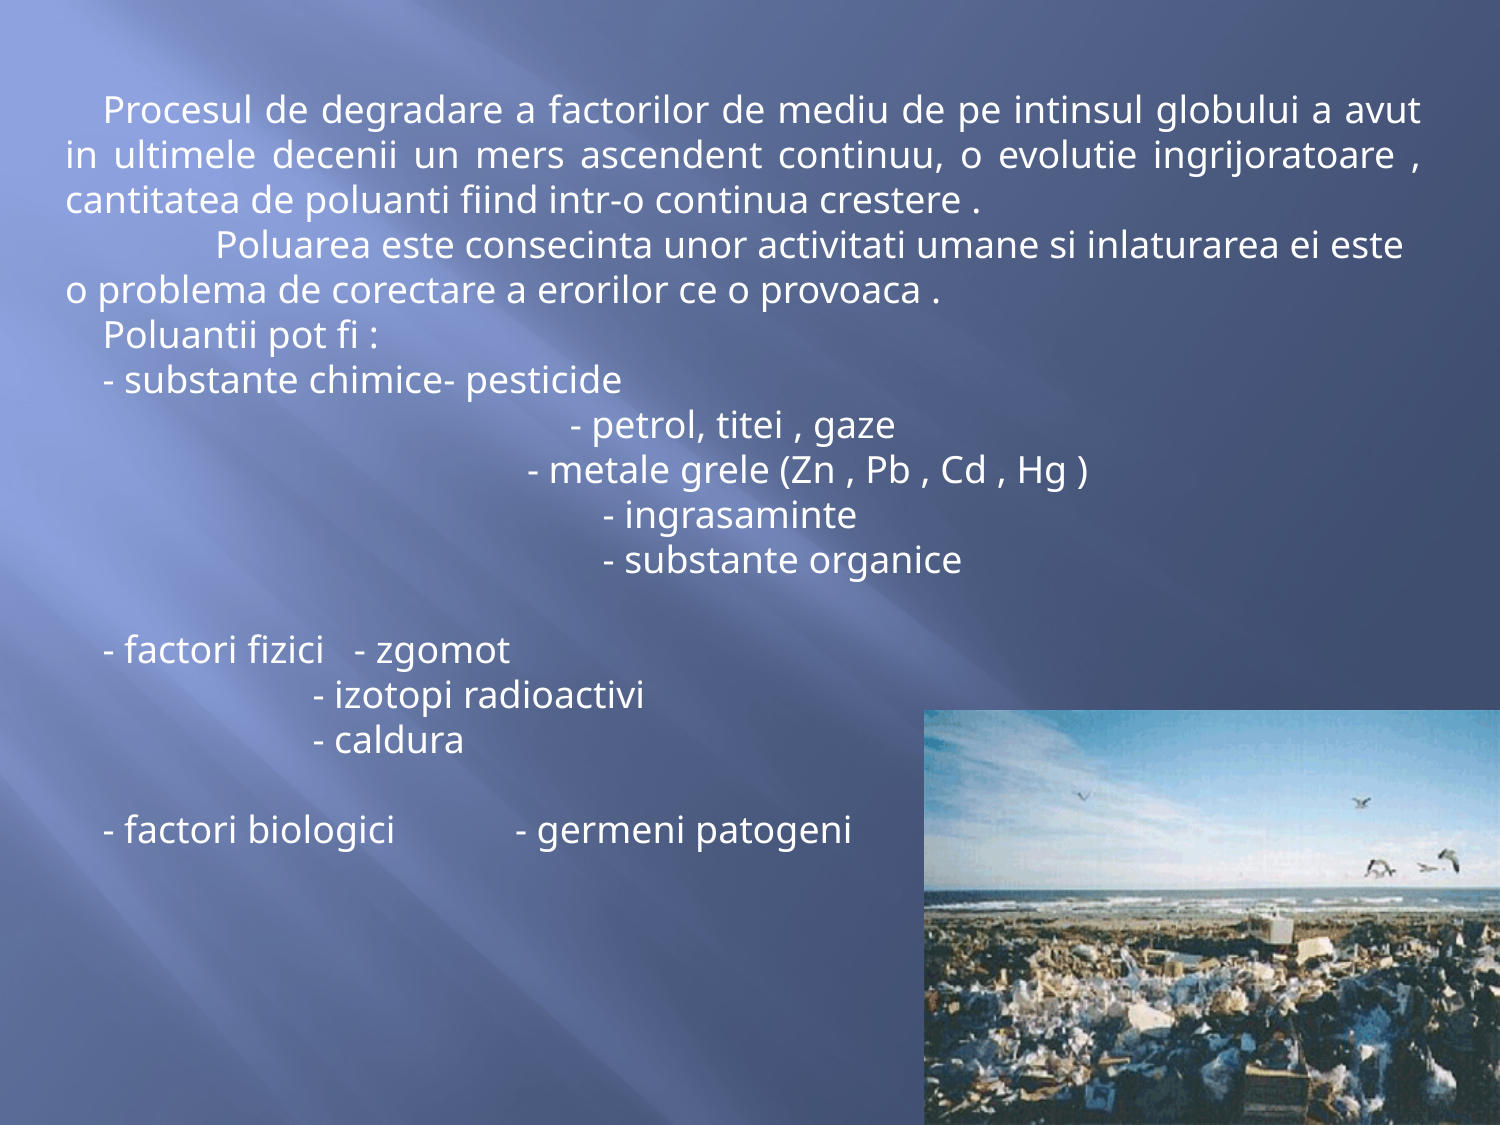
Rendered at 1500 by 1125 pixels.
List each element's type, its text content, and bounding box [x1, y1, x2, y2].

picture [924, 710, 1500, 1125]
text_box Procesul de degradare a factorilor de mediu de pe intinsul globului a avut in ultimele decenii un mers ascendent continuu, o evolutie ingrijoratoare , cantitatea de poluanti fiind intr-o continua crestere . Poluarea este consecinta unor activitati umane si inlaturarea ei este o problema de corectare a erorilor ce o provoaca . Poluantii pot fi : - substante chimice- pesticide - petrol, titei , gaze - metale grele (Zn , Pb , Cd , Hg ) - ingrasaminte - substante organice - factori fizici - zgomot - izotopi radioactivi - caldura - factori biologici - germeni patogeni [50, 79, 1438, 904]
